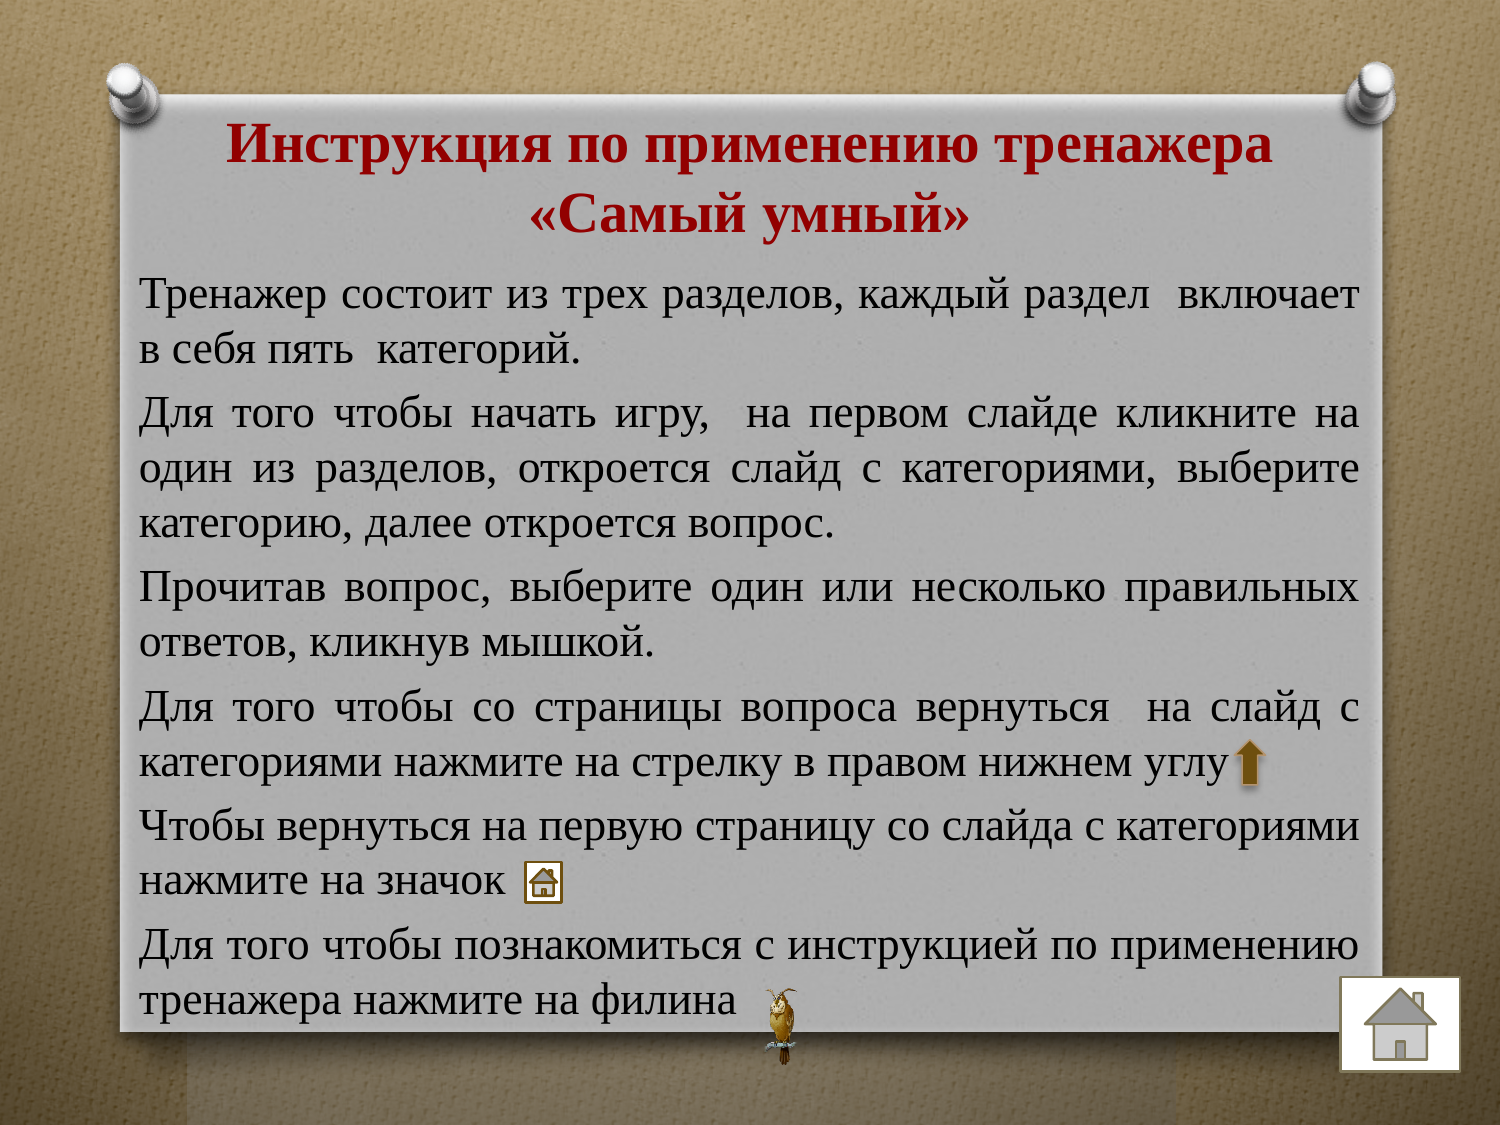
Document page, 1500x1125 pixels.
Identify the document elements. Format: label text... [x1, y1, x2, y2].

list Тренажер состоит из трех разделов, каждый раздел включает в себя пять категорий. Для того чтобы начать игру, на первом слайде кликните на один из разделов, откроется слайд с категориями, выберите категорию, далее откроется вопрос. Прочитав вопрос, выберите один или несколько правильных ответов, кликнув мышкой. Для того чтобы со страницы вопроса вернуться на слайд с категориями нажмите на стрелку в правом нижнем углу Чтобы вернуться на первую страницу со слайда с категориями нажмите на значок Для того чтобы познакомиться с инструкцией по применению тренажера нажмите на филина [123, 255, 1376, 1035]
picture [75, 29, 198, 153]
text_box [1339, 976, 1461, 1073]
text_box [1233, 739, 1267, 786]
picture [750, 976, 809, 1072]
title Инструкция по применению тренажера «Самый умный» [178, 90, 1322, 255]
text_box [524, 861, 563, 904]
picture [1317, 35, 1439, 156]
